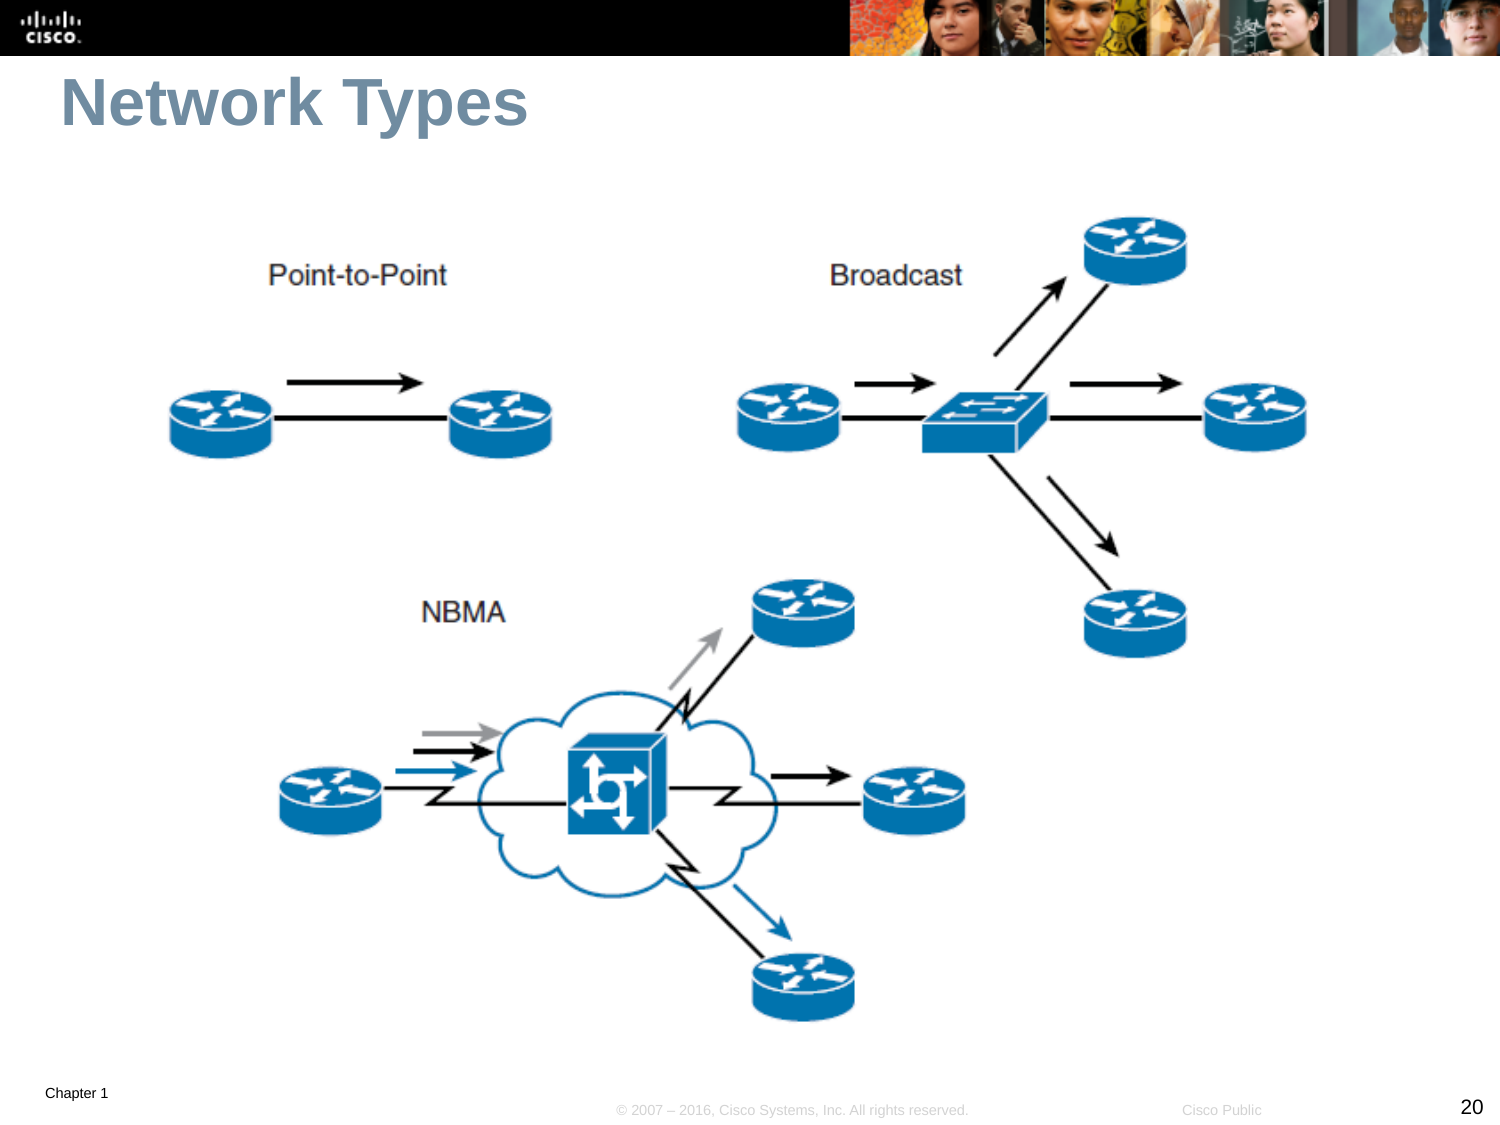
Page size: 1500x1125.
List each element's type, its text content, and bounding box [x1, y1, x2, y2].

title Network Types [45, 59, 1444, 182]
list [120, 193, 1369, 1037]
picture [0, 0, 1500, 56]
